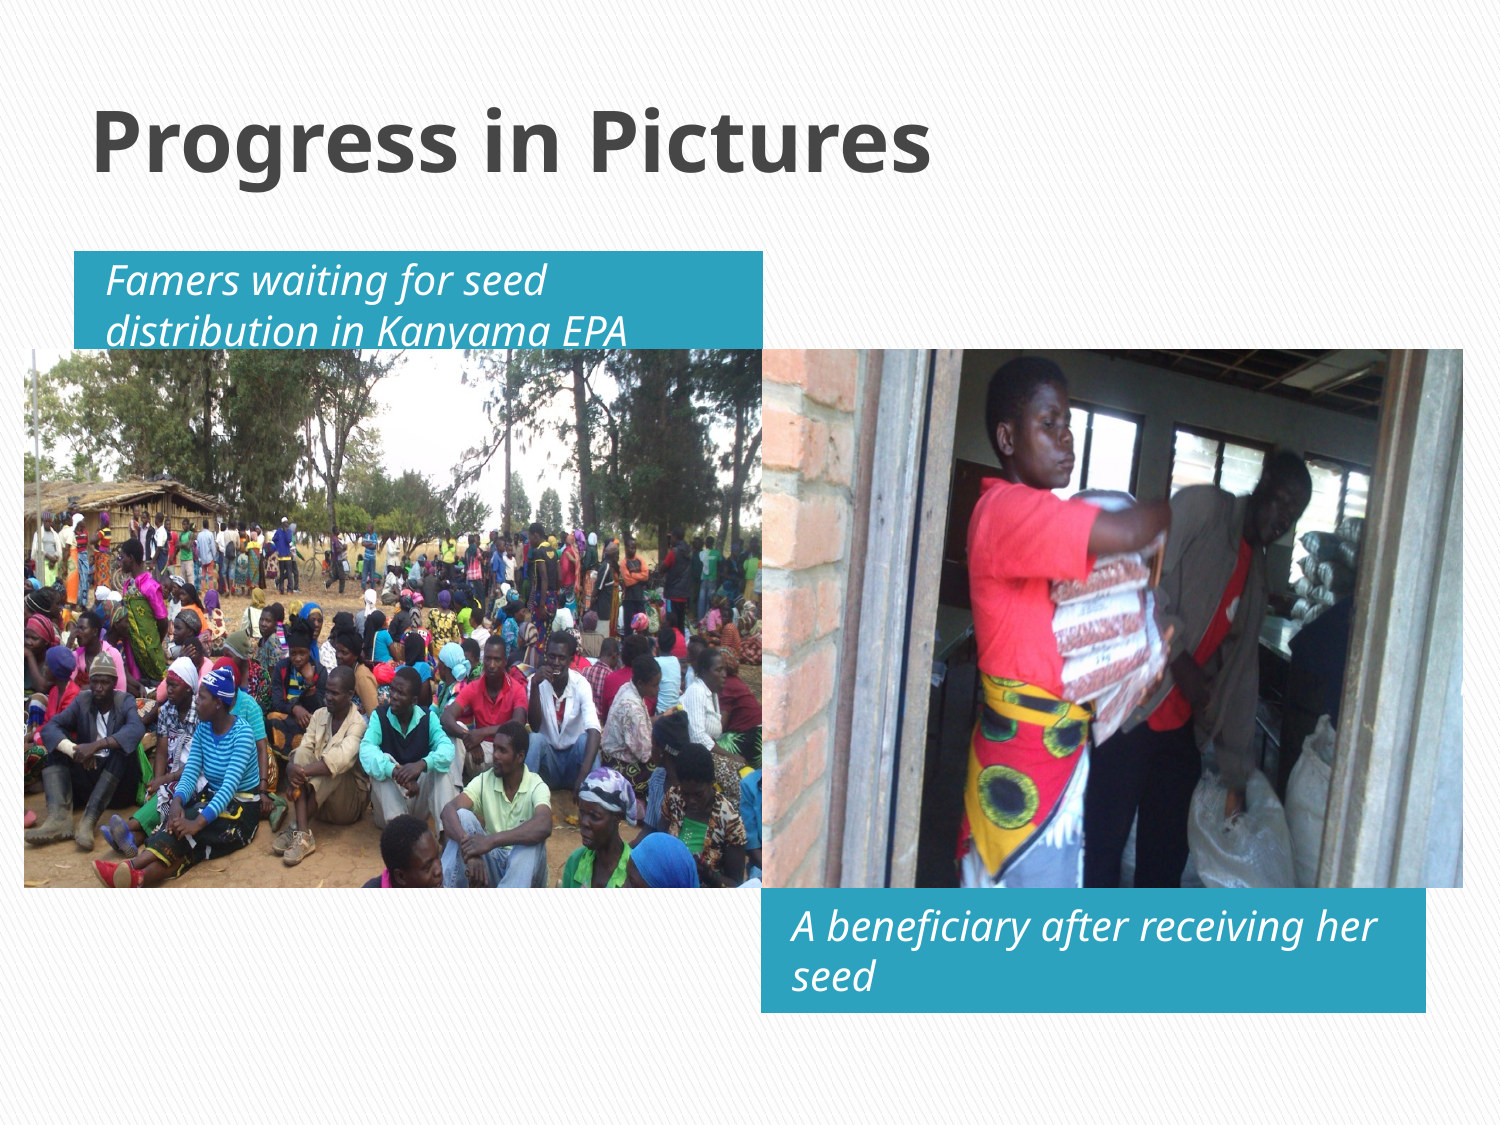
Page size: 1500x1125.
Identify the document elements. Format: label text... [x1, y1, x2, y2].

title Progress in Pictures [75, 44, 1425, 233]
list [24, 349, 762, 888]
list A beneficiary after receiving her seed [761, 899, 1426, 1013]
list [762, 349, 1463, 888]
list Famers waiting for seed distribution in Kanyama EPA [74, 251, 763, 349]
